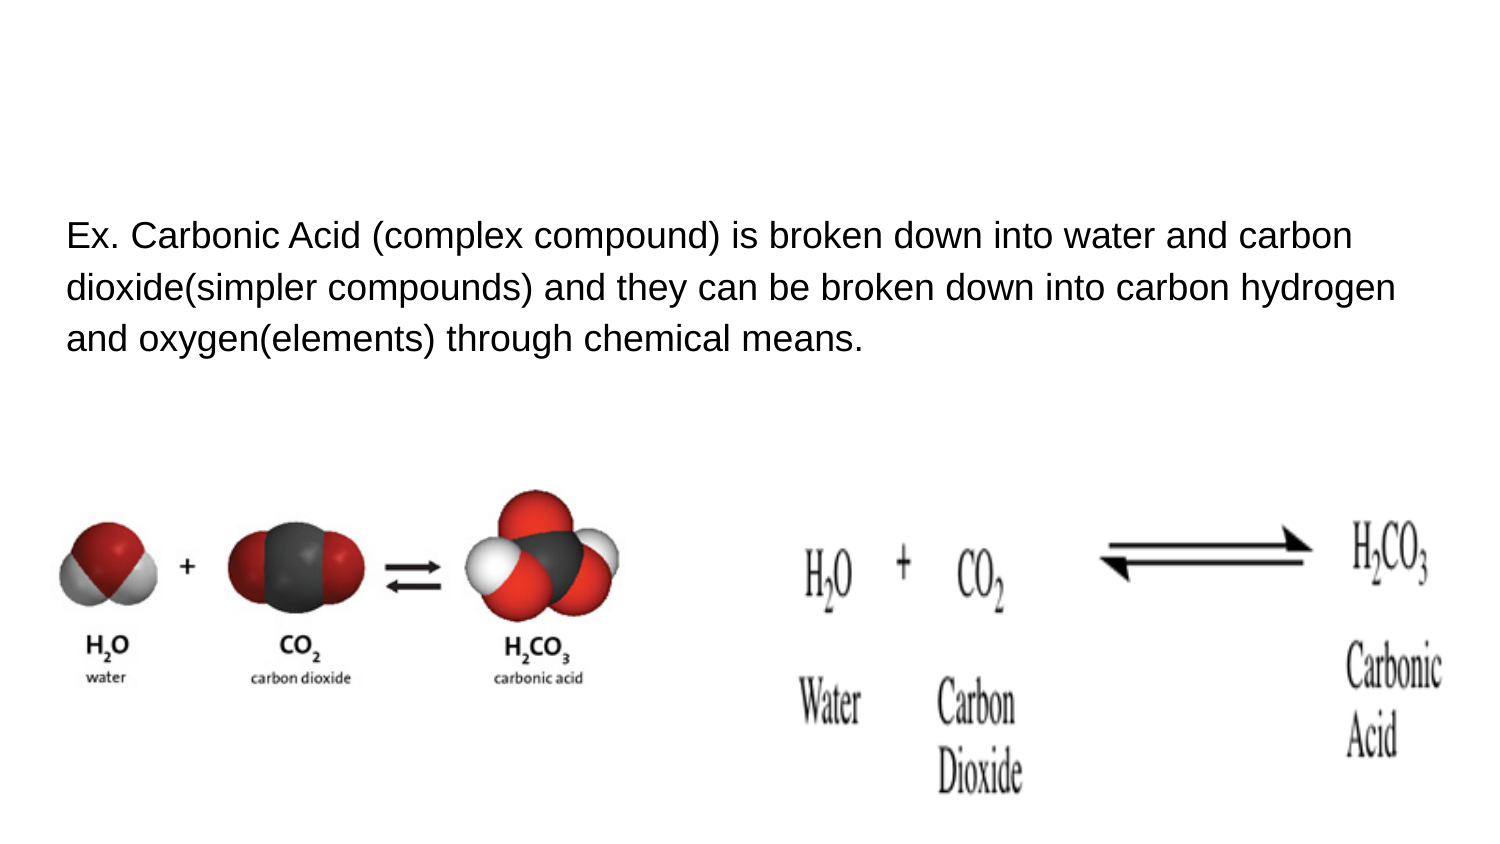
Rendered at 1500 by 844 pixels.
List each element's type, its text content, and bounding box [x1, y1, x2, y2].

list Ex. Carbonic Acid (complex compound) is broken down into water and carbon dioxide(simpler compounds) and they can be broken down into carbon hydrogen and oxygen(elements) through chemical means. [51, 189, 1449, 750]
picture [25, 374, 651, 844]
picture [793, 501, 1450, 821]
